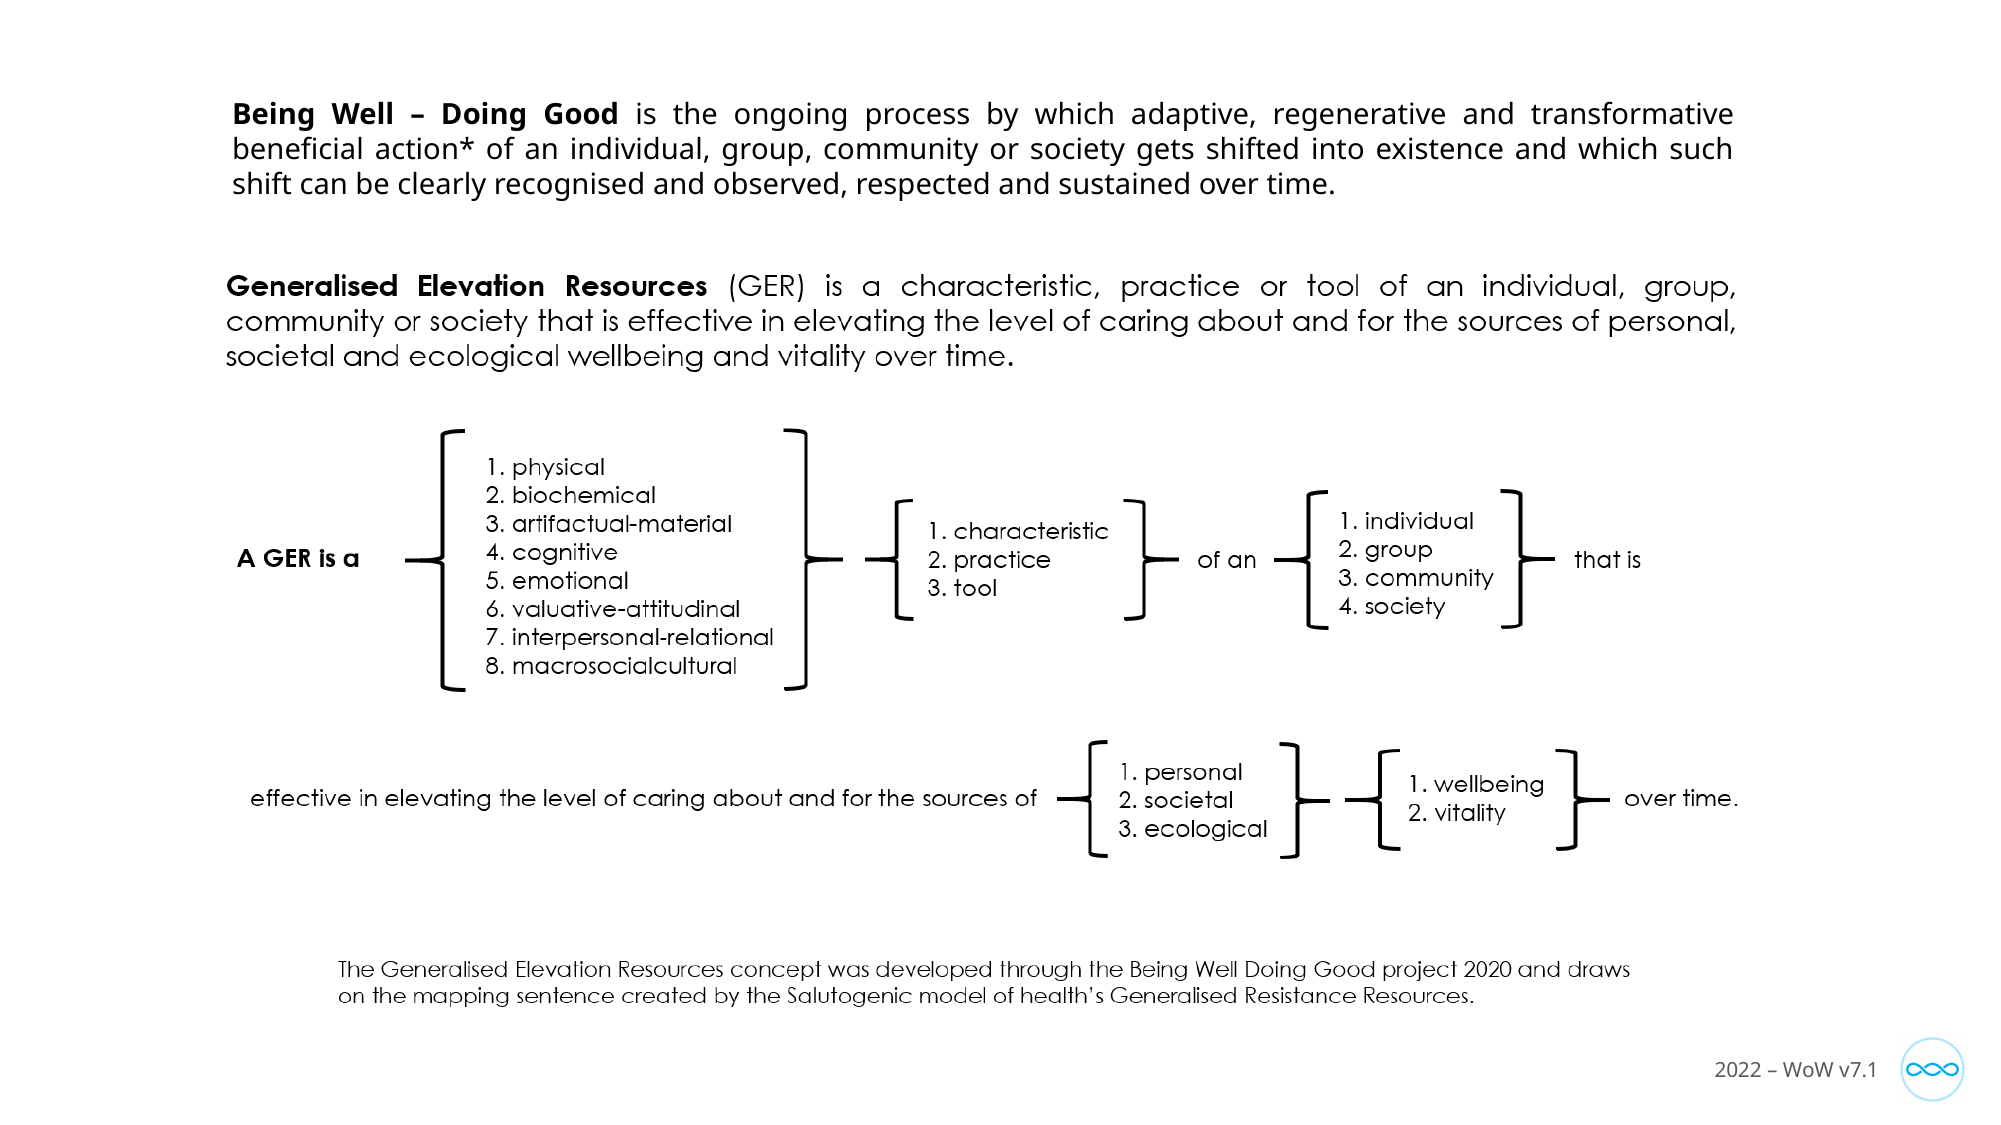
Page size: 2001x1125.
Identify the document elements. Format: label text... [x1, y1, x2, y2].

text_box Being Well – Doing Good is the ongoing process by which adaptive, regenerative and transformative beneficial action* of an individual, group, community or society gets shifted into existence and which such shift can be clearly recognised and observed, respected and sustained over time. [217, 88, 1750, 208]
text_box 2022 – WoW v7.1 [1699, 1049, 1897, 1090]
picture [1897, 1036, 1968, 1103]
picture [184, 232, 1784, 1037]
